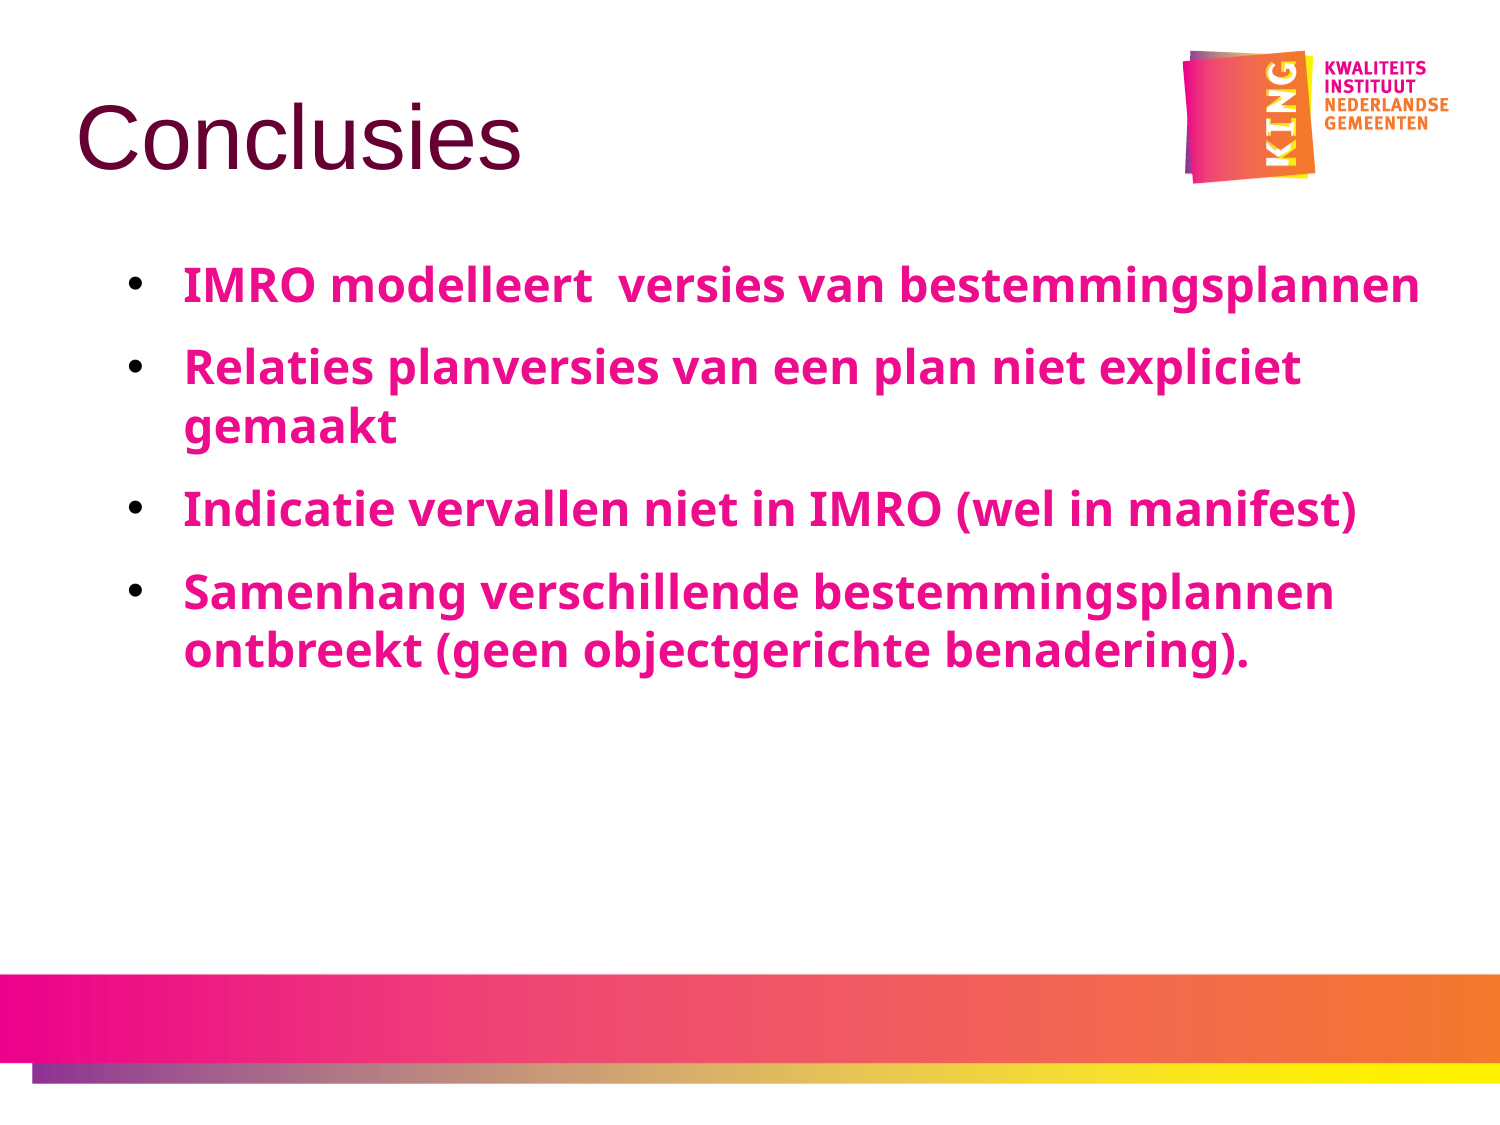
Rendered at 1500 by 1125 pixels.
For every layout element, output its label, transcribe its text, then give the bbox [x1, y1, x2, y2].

picture [0, 0, 1500, 1125]
list IMRO modelleert versies van bestemmingsplannen Relaties planversies van een plan niet expliciet gemaakt Indicatie vervallen niet in IMRO (wel in manifest) Samenhang verschillende bestemmingsplannen ontbreekt (geen objectgerichte benadering). [111, 245, 1500, 989]
title Conclusies [74, 44, 1425, 233]
